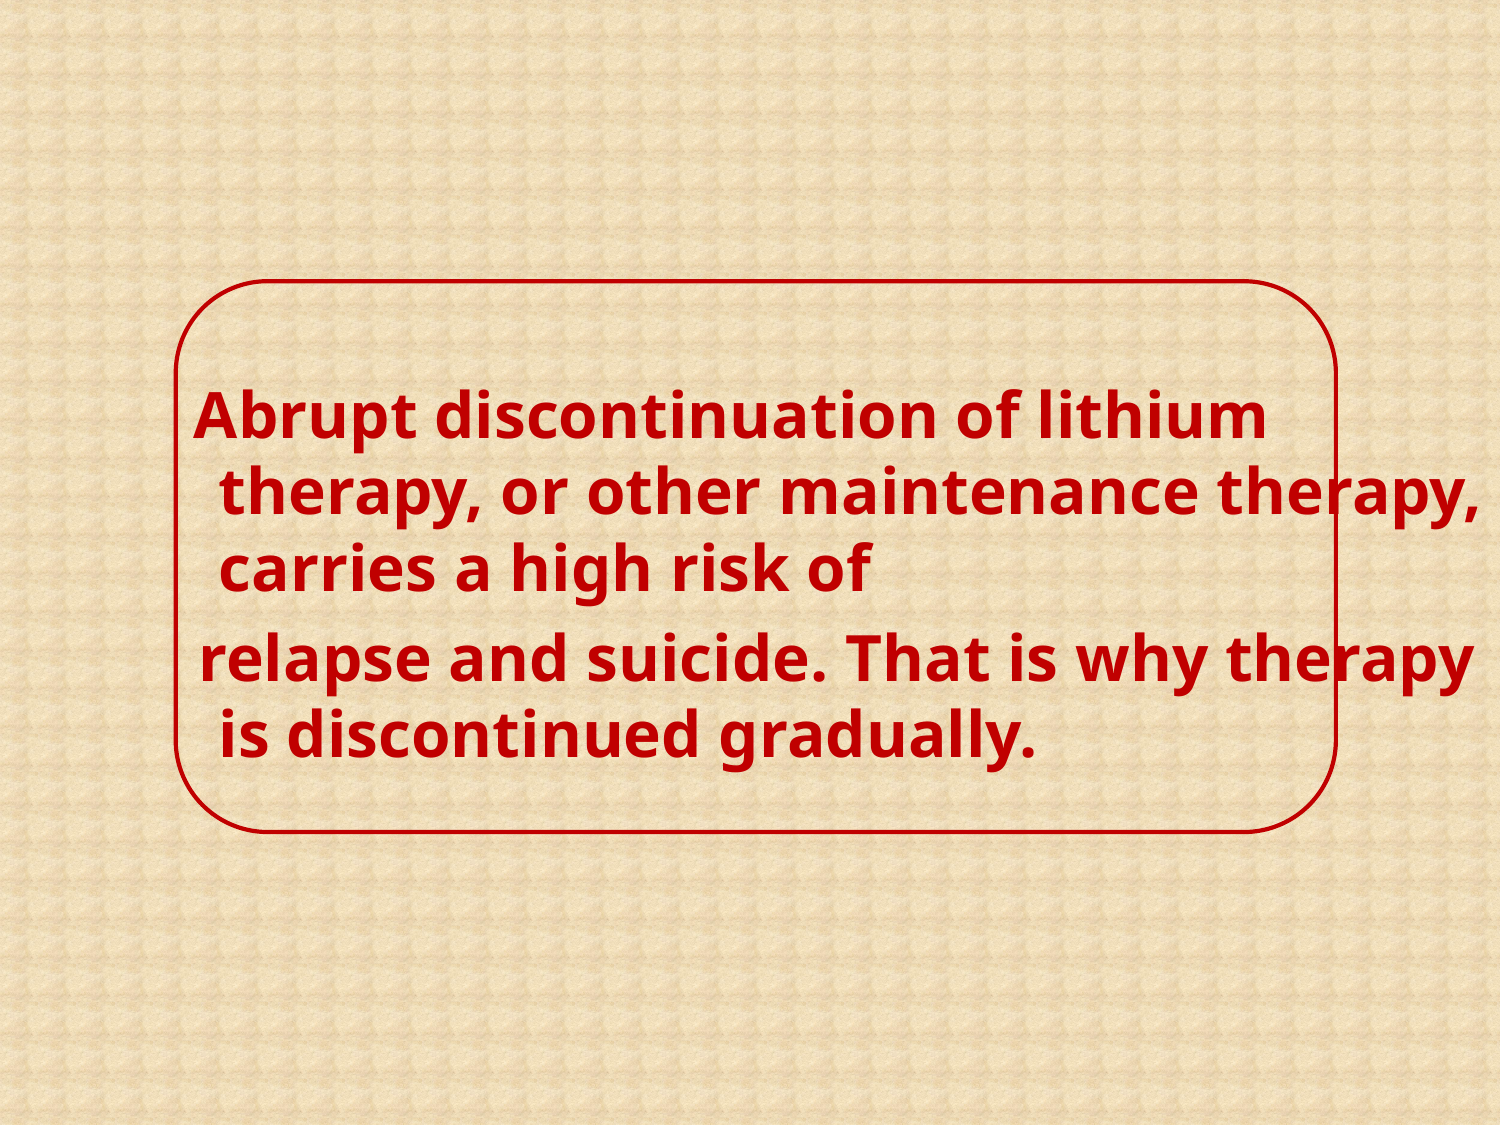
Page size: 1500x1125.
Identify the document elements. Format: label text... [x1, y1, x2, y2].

text_box [173, 279, 1338, 835]
list Abrupt discontinuation of lithium therapy, or other maintenance therapy, carries a high risk of relapse and suicide. That is why therapy is discontinued gradually. [150, 187, 1500, 783]
picture [0, 0, 1500, 1125]
